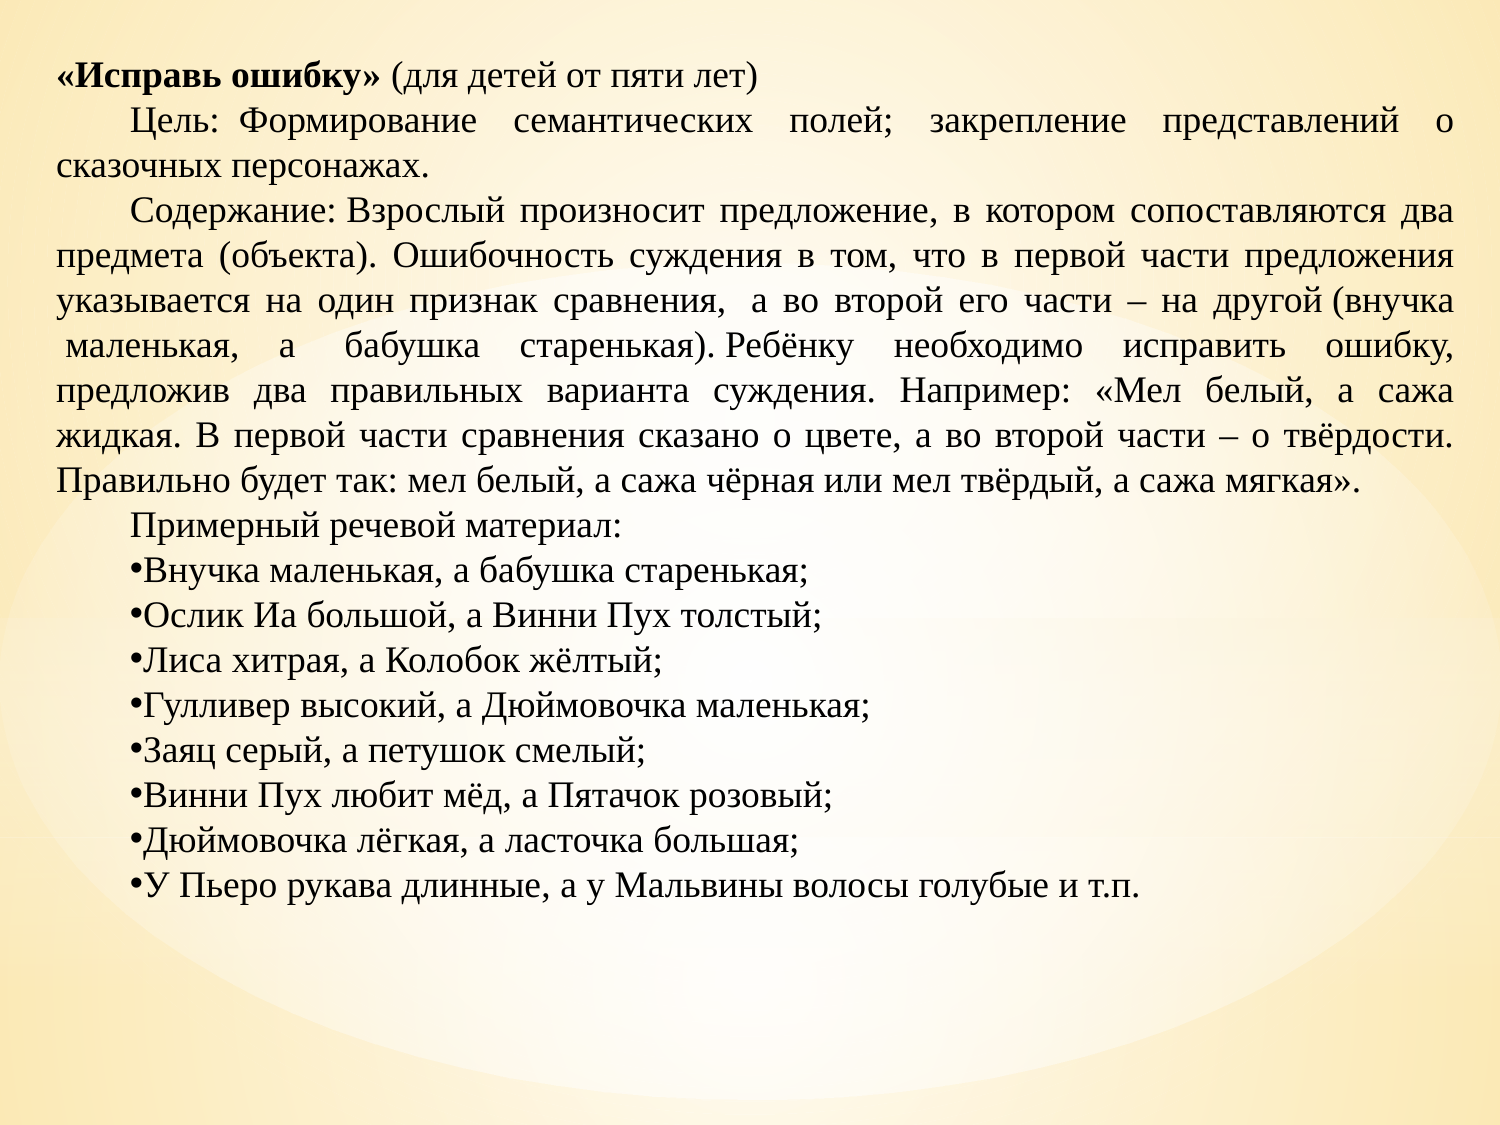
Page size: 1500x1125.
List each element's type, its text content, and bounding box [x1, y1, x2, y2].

text_box «Исправь ошибку» (для детей от пяти лет) Цель: Формирование семантических полей; закрепление представлений о сказочных персонажах. Содержание: Взрослый произносит предложение, в котором сопоставляются два предмета (объекта). Ошибочность суждения в том, что в первой части предложения указывается на один признак сравнения, а во второй его части – на другой (внучка маленькая, а бабушка старенькая). Ребёнку необходимо исправить ошибку, предложив два правильных варианта суждения. Например: «Мел белый, а сажа жидкая. В первой части сравнения сказано о цвете, а во второй части – о твёрдости. Правильно будет так: мел белый, а сажа чёрная или мел твёрдый, а сажа мягкая». Примерный речевой материал: Внучка маленькая, а бабушка старенькая; Ослик Иа большой, а Винни Пух толстый; Лиса хитрая, а Колобок жёлтый; Гулливер высокий, а Дюймовочка маленькая; Заяц серый, а петушок смелый; Винни Пух любит мёд, а Пятачок розовый; Дюймовочка лёгкая, а ласточка большая; У Пьеро рукава длинные, а у Мальвины волосы голубые и т.п. [41, 42, 1471, 913]
